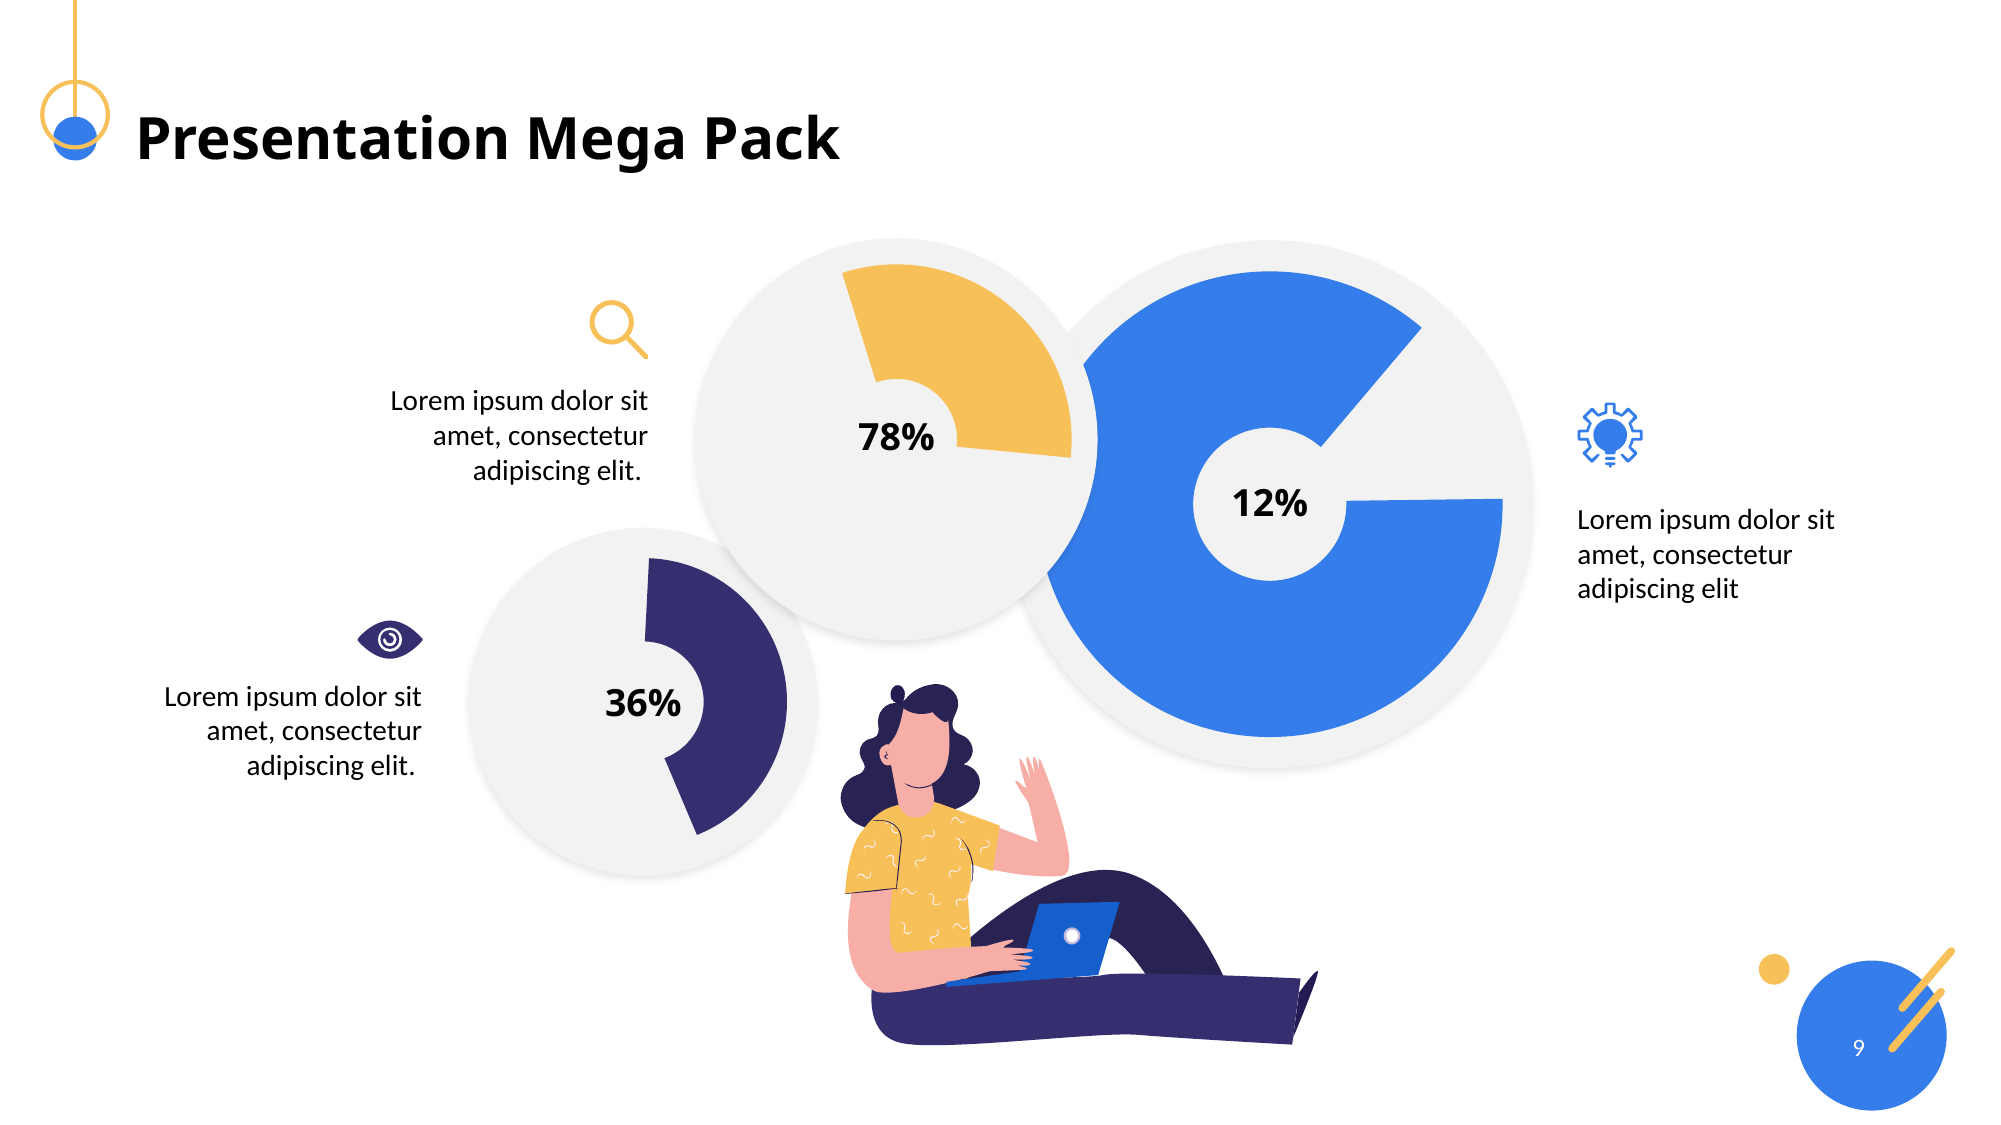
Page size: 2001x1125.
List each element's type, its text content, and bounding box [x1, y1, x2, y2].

text_box Lorem ipsum dolor sit amet, consectetur adipiscing elit [1577, 499, 1886, 605]
text_box 36% [596, 678, 691, 736]
text_box [589, 300, 649, 359]
text_box Lorem ipsum dolor sit amet, consectetur adipiscing elit. [114, 676, 423, 782]
text_box [1114, 348, 1426, 660]
text_box [1024, 239, 1535, 765]
title Presentation Mega Pack [119, 76, 1881, 204]
text_box 12% [1208, 478, 1331, 530]
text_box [1577, 402, 1643, 468]
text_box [840, 683, 1321, 1052]
text_box [468, 526, 819, 877]
text_box [694, 237, 1099, 642]
text_box [858, 321, 1015, 453]
slide_number 9 [1430, 1016, 1881, 1077]
text_box Lorem ipsum dolor sit amet, consectetur adipiscing elit. [340, 381, 649, 487]
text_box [357, 620, 423, 659]
text_box [644, 599, 746, 798]
text_box 78% [850, 412, 943, 462]
